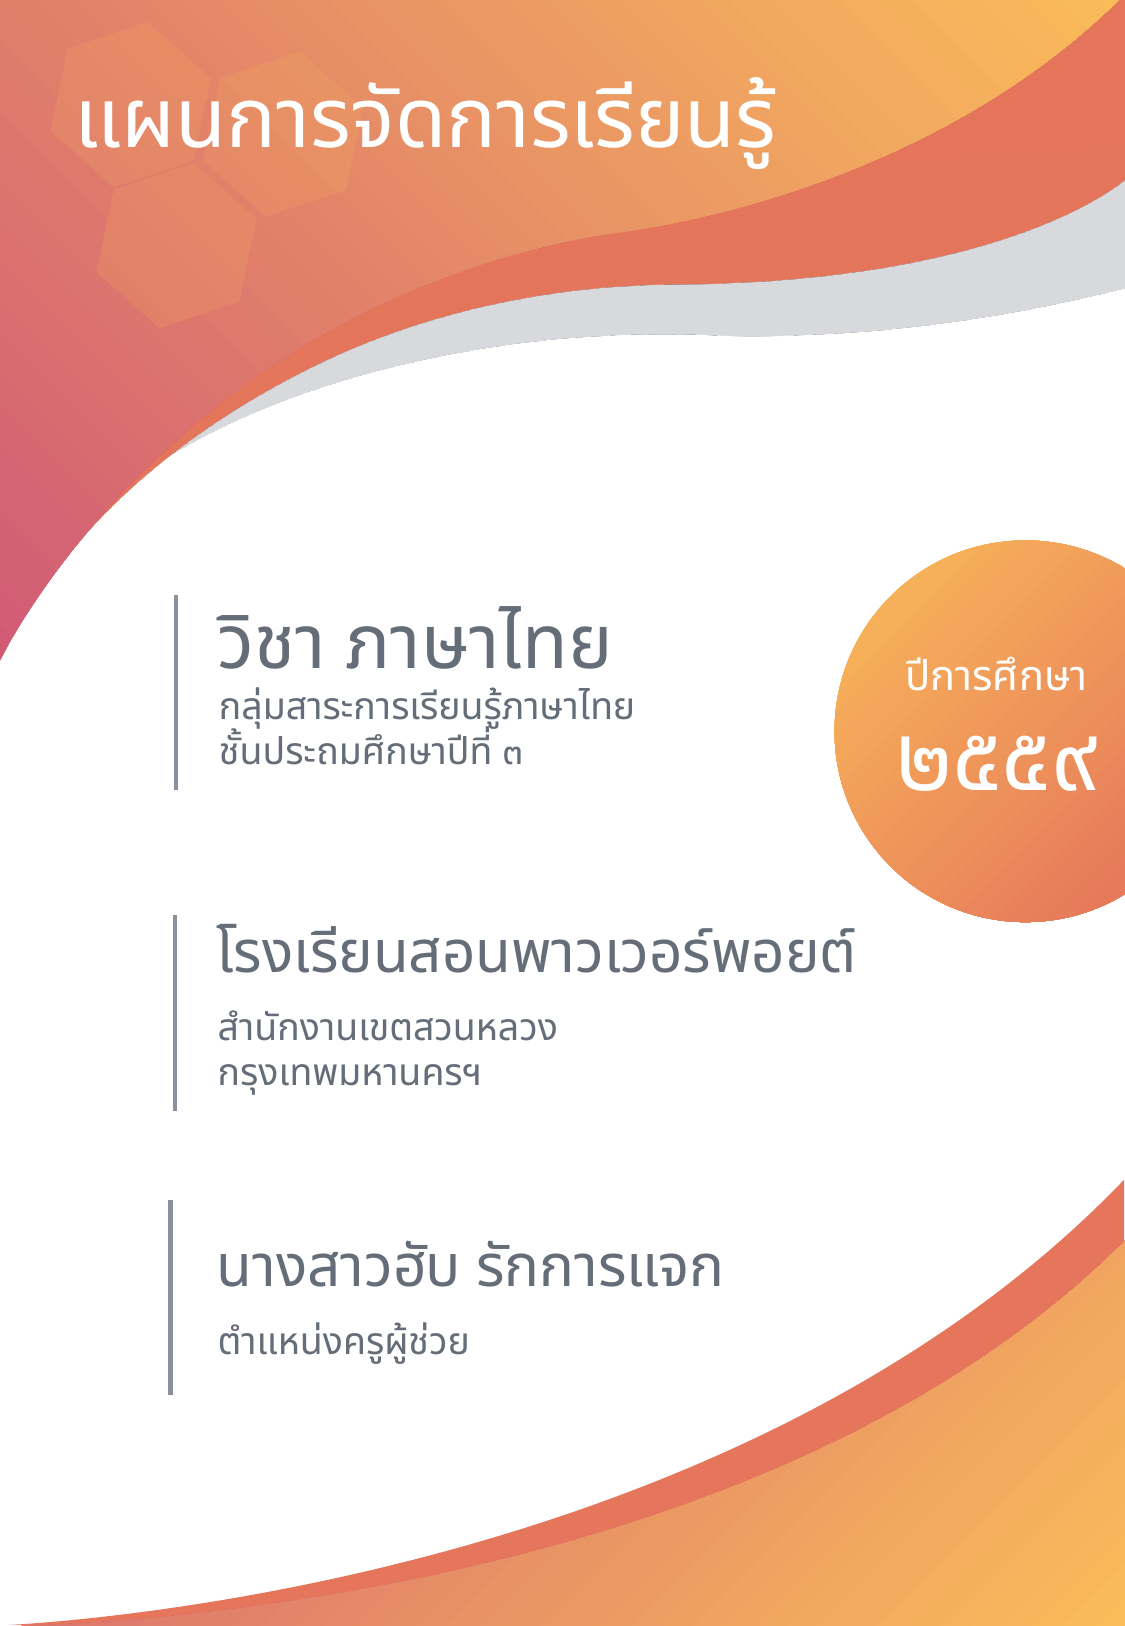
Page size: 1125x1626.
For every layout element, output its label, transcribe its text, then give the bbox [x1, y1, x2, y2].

text_box สำนักงานเขตสวนหลวง กรุงเทพมหานครฯ [203, 995, 787, 1100]
text_box [854, 817, 1125, 906]
text_box นางสาวฮับ รักการแจก [201, 1221, 817, 1306]
text_box วิชา ภาษาไทย [203, 661, 787, 692]
text_box [49, 1240, 1125, 1625]
text_box กลุ่มสาระการเรียนรู้ภาษาไทย ชั้นประถมศึกษาปีที่ ๓ [204, 674, 788, 780]
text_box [50, 22, 363, 328]
picture [0, 0, 1125, 661]
text_box โรงเรียนสอนพาวเวอร์พอยต์ [201, 906, 1125, 992]
text_box ตำแหน่งครูผู้ช่วย [203, 1309, 787, 1369]
text_box ปีการศึกษา ๒๕๕๙ [813, 661, 1125, 817]
text_box [8, 1179, 1125, 1625]
